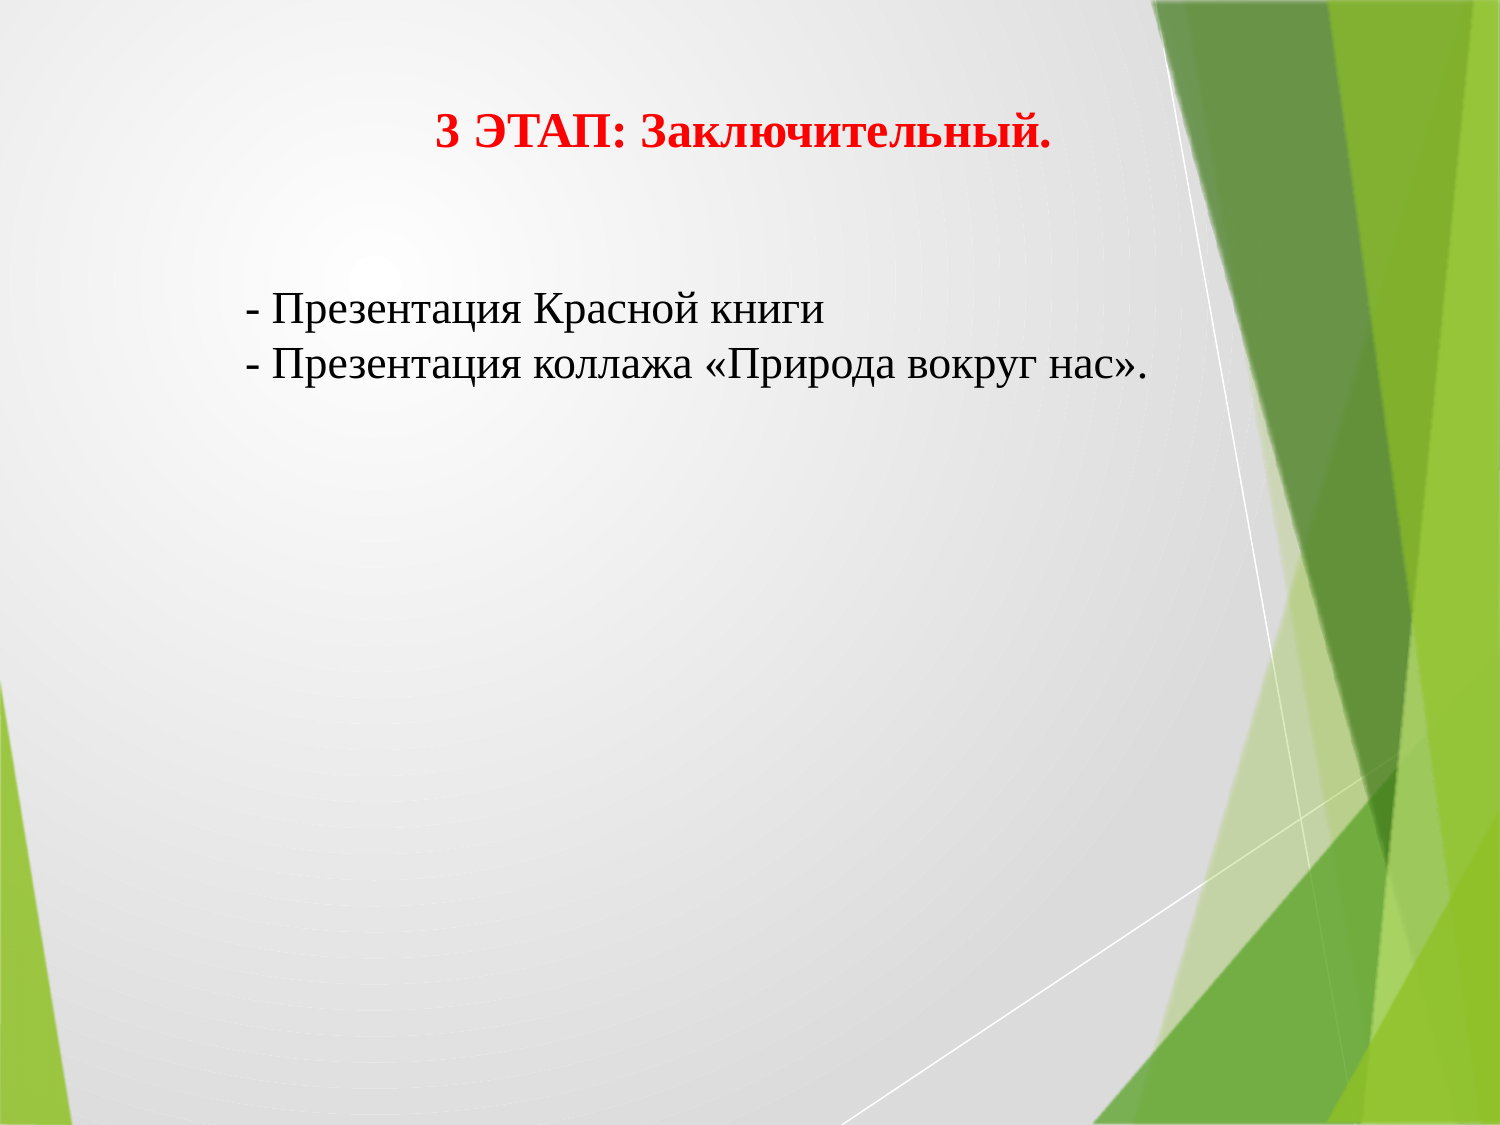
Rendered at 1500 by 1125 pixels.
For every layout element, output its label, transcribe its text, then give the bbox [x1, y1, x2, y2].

text_box 3 ЭТАП: Заключительный. - Презентация Красной книги - Презентация коллажа «Природа вокруг нас». [230, 89, 1258, 395]
